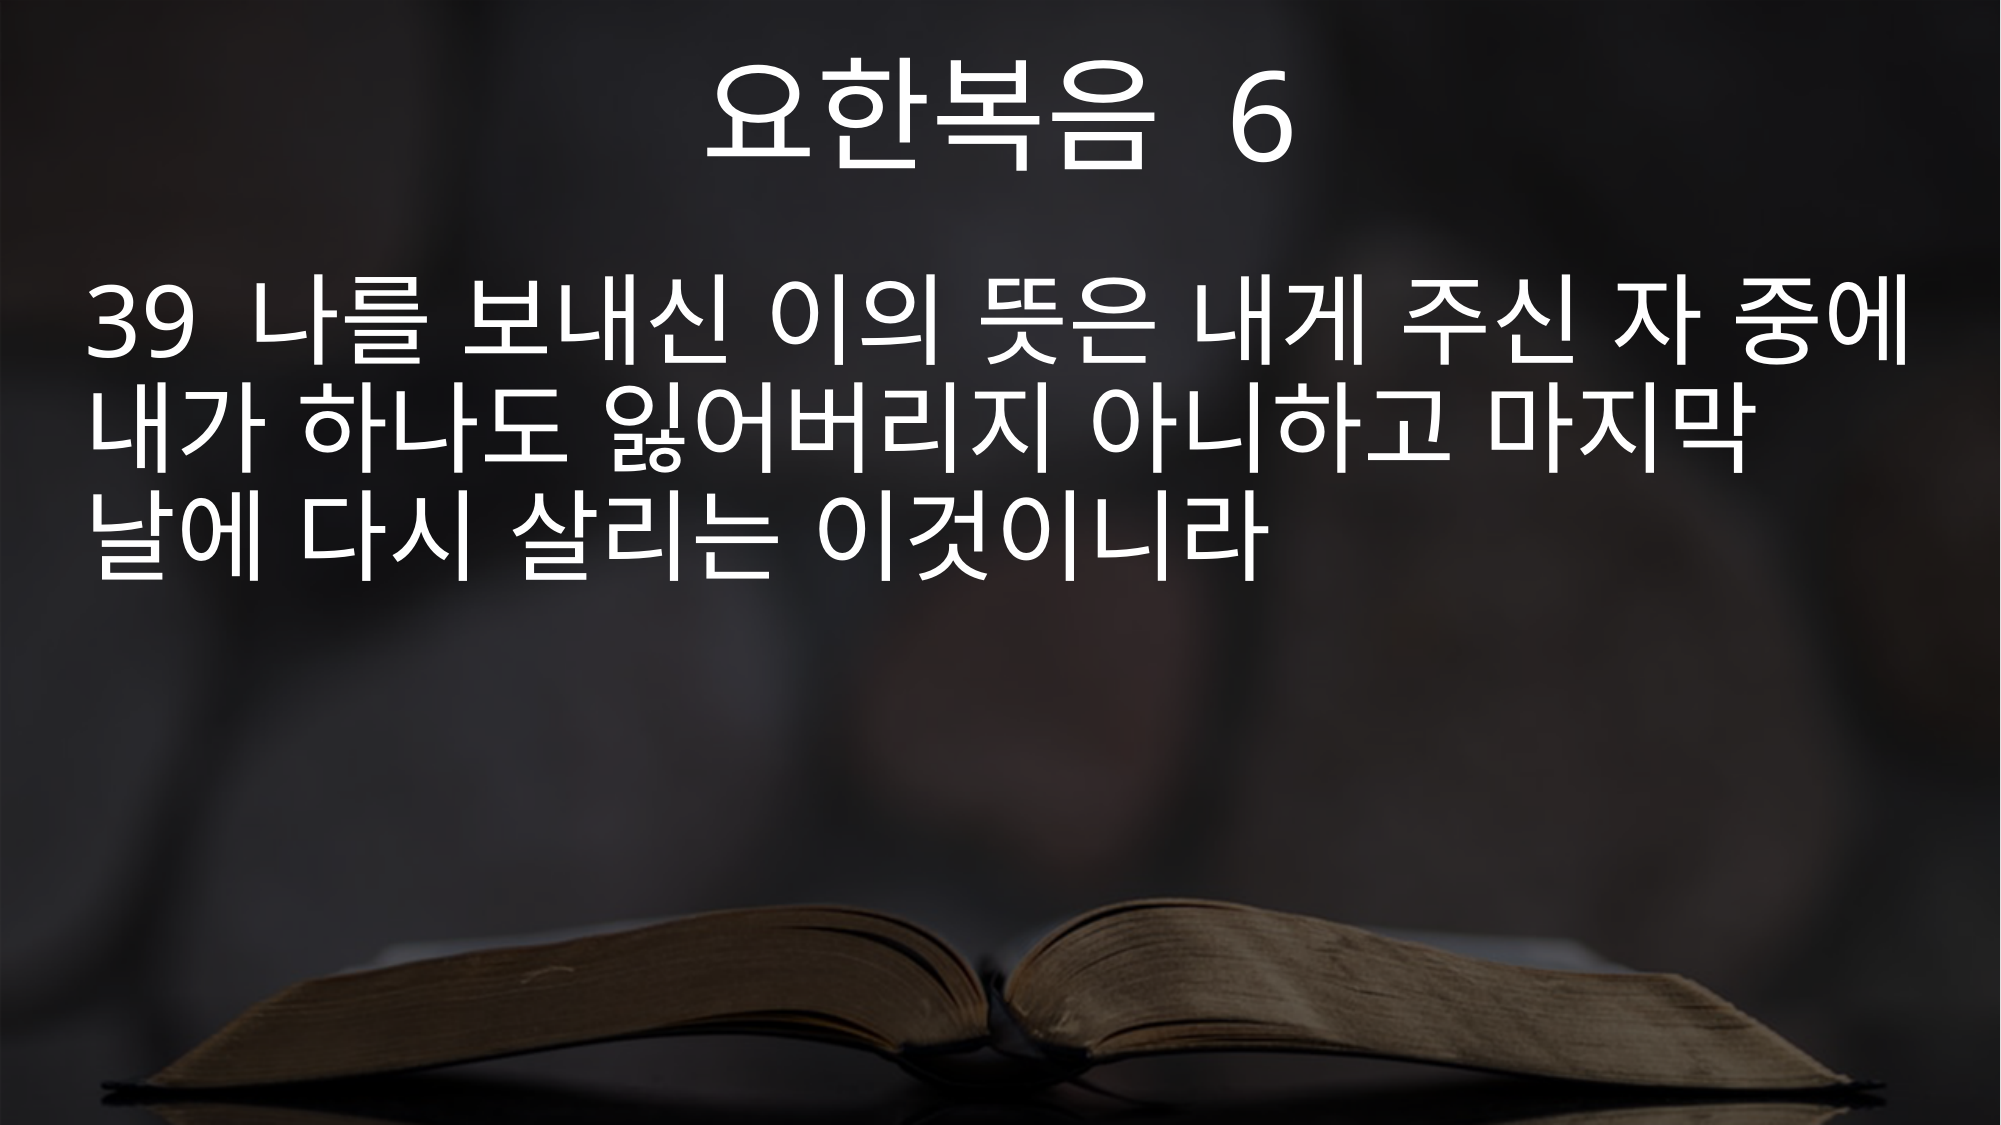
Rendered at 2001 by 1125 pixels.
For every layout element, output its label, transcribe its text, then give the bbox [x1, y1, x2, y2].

list 39 나를 보내신 이의 뜻은 내게 주신 자 중에 내가 하나도 잃어버리지 아니하고 마지막 날에 다시 살리는 이것이니라 [69, 263, 1953, 423]
picture [0, 0, 2001, 1125]
footer 요한복음 6 [0, 32, 2000, 192]
